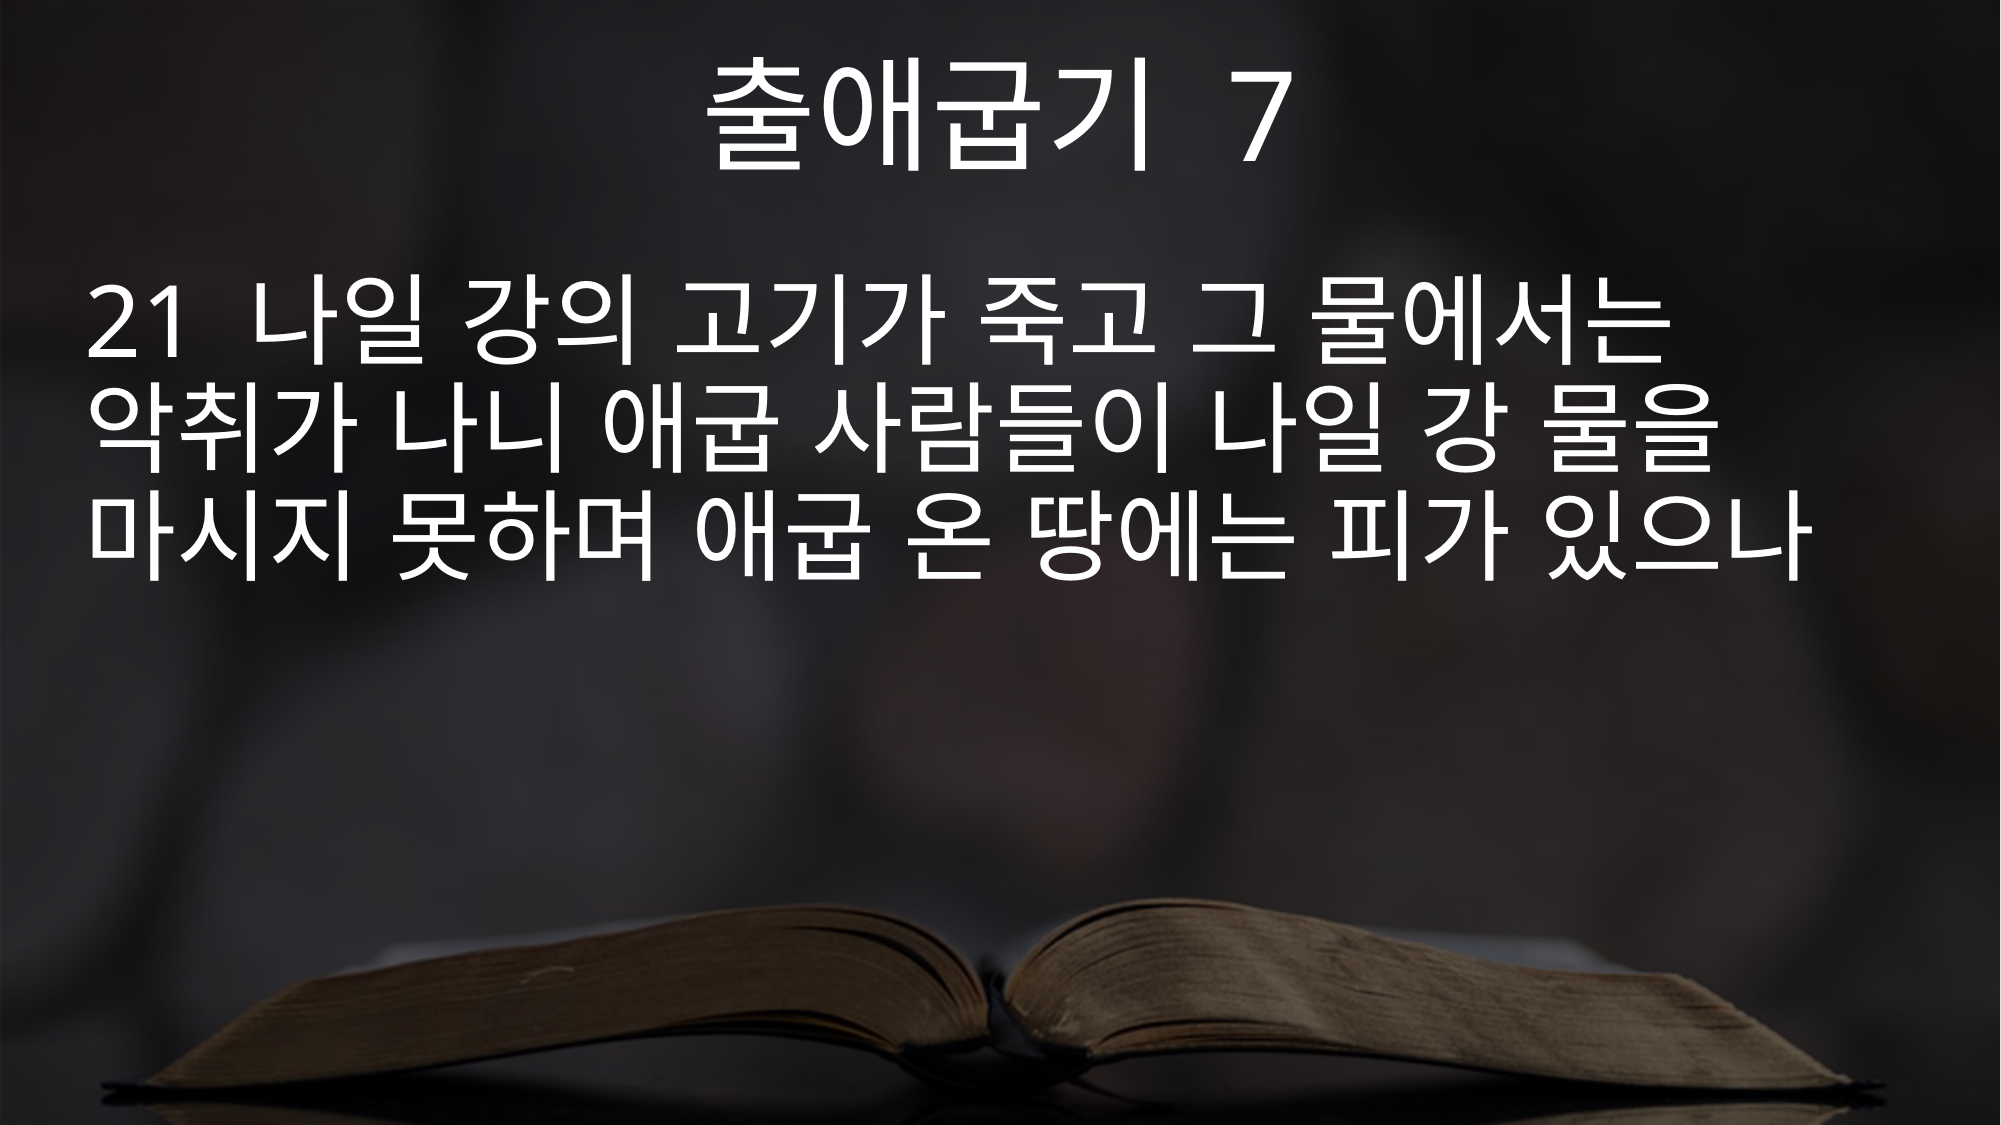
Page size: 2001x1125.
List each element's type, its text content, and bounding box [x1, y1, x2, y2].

footer 출애굽기 7 [0, 32, 2000, 192]
list 21 나일 강의 고기가 죽고 그 물에서는 악취가 나니 애굽 사람들이 나일 강 물을 마시지 못하며 애굽 온 땅에는 피가 있으나 [69, 263, 1953, 423]
picture [0, 0, 2001, 1125]
